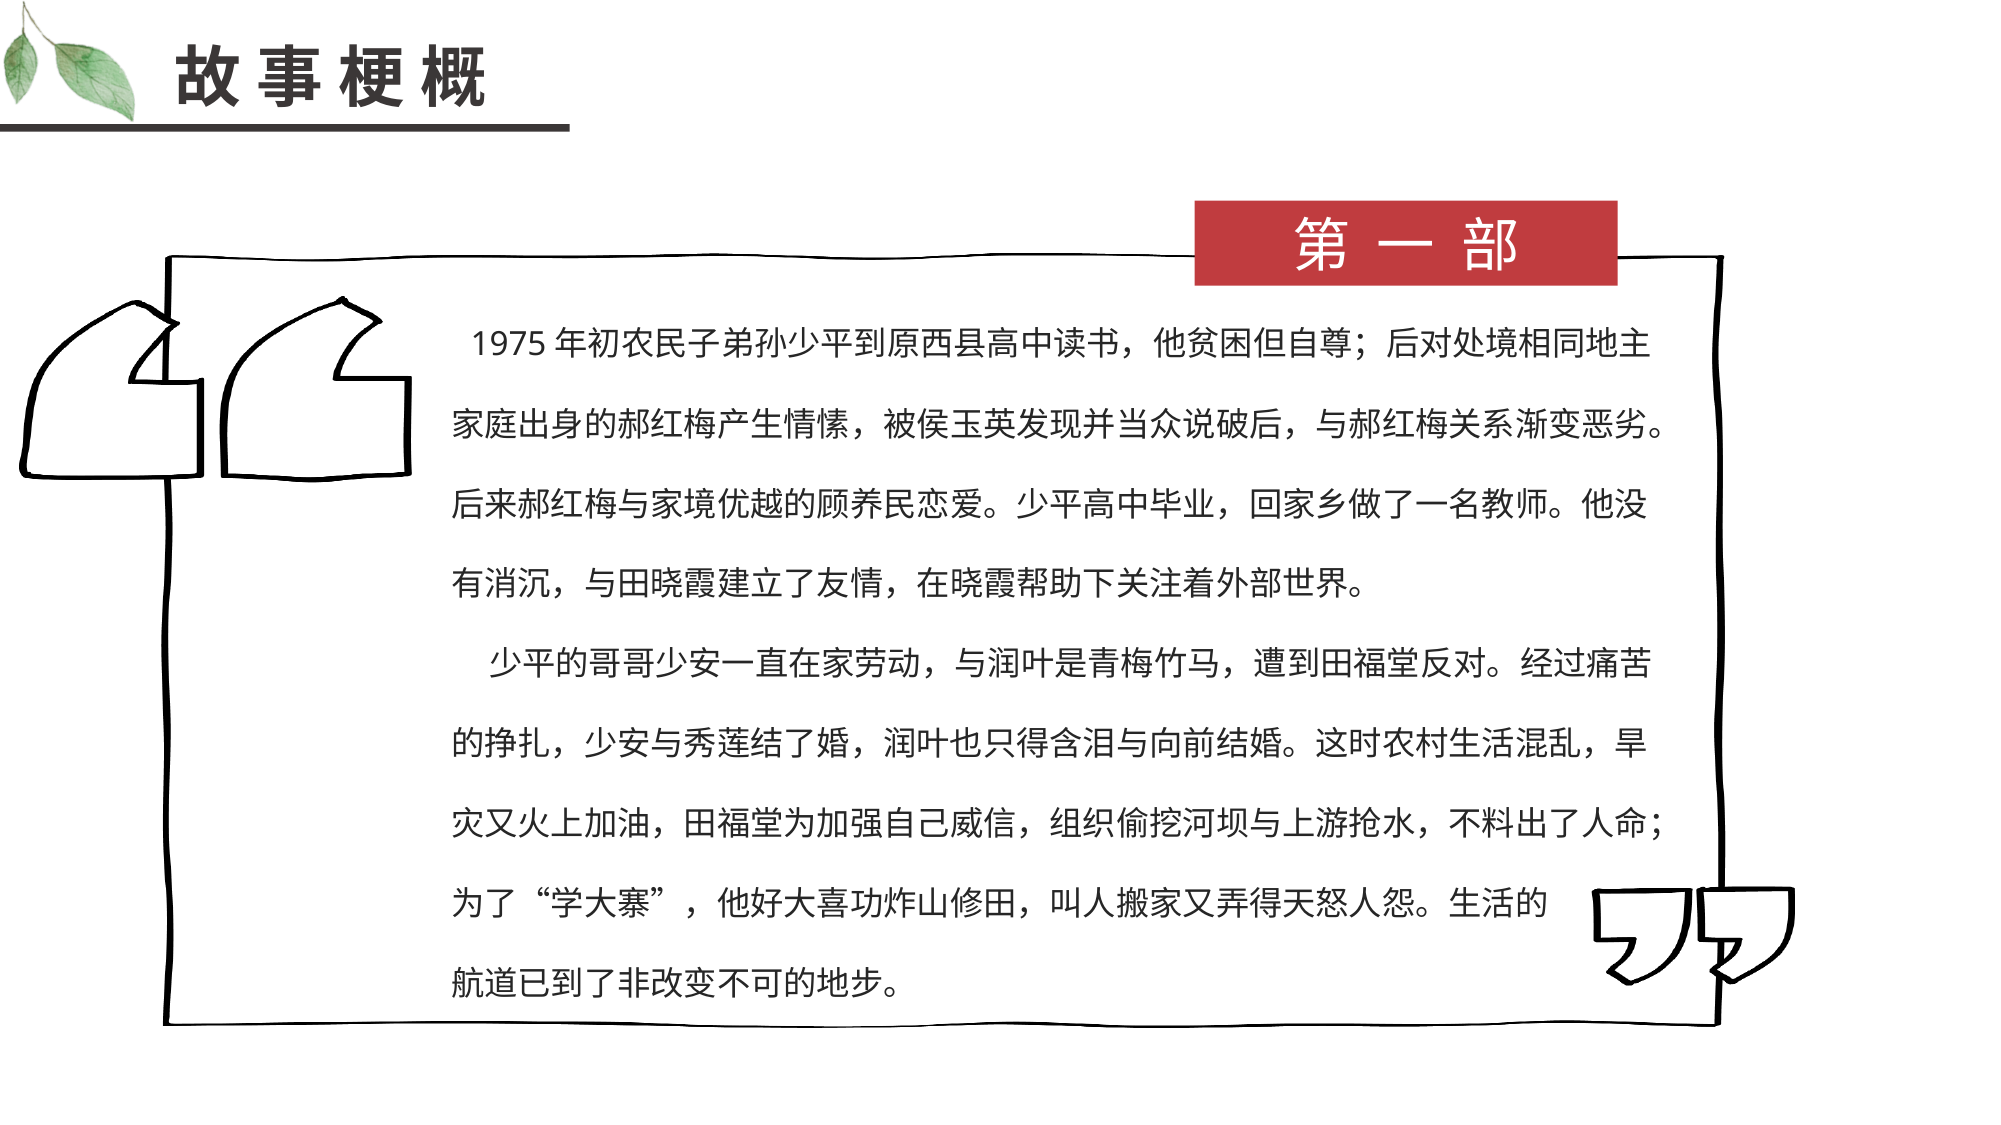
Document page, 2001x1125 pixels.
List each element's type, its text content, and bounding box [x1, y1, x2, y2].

picture [19, 253, 1795, 1028]
text_box 故 事 梗 概 [159, 27, 503, 123]
text_box 第 一 部 [1193, 200, 1619, 253]
text_box [0, 123, 571, 133]
picture [0, 0, 140, 123]
